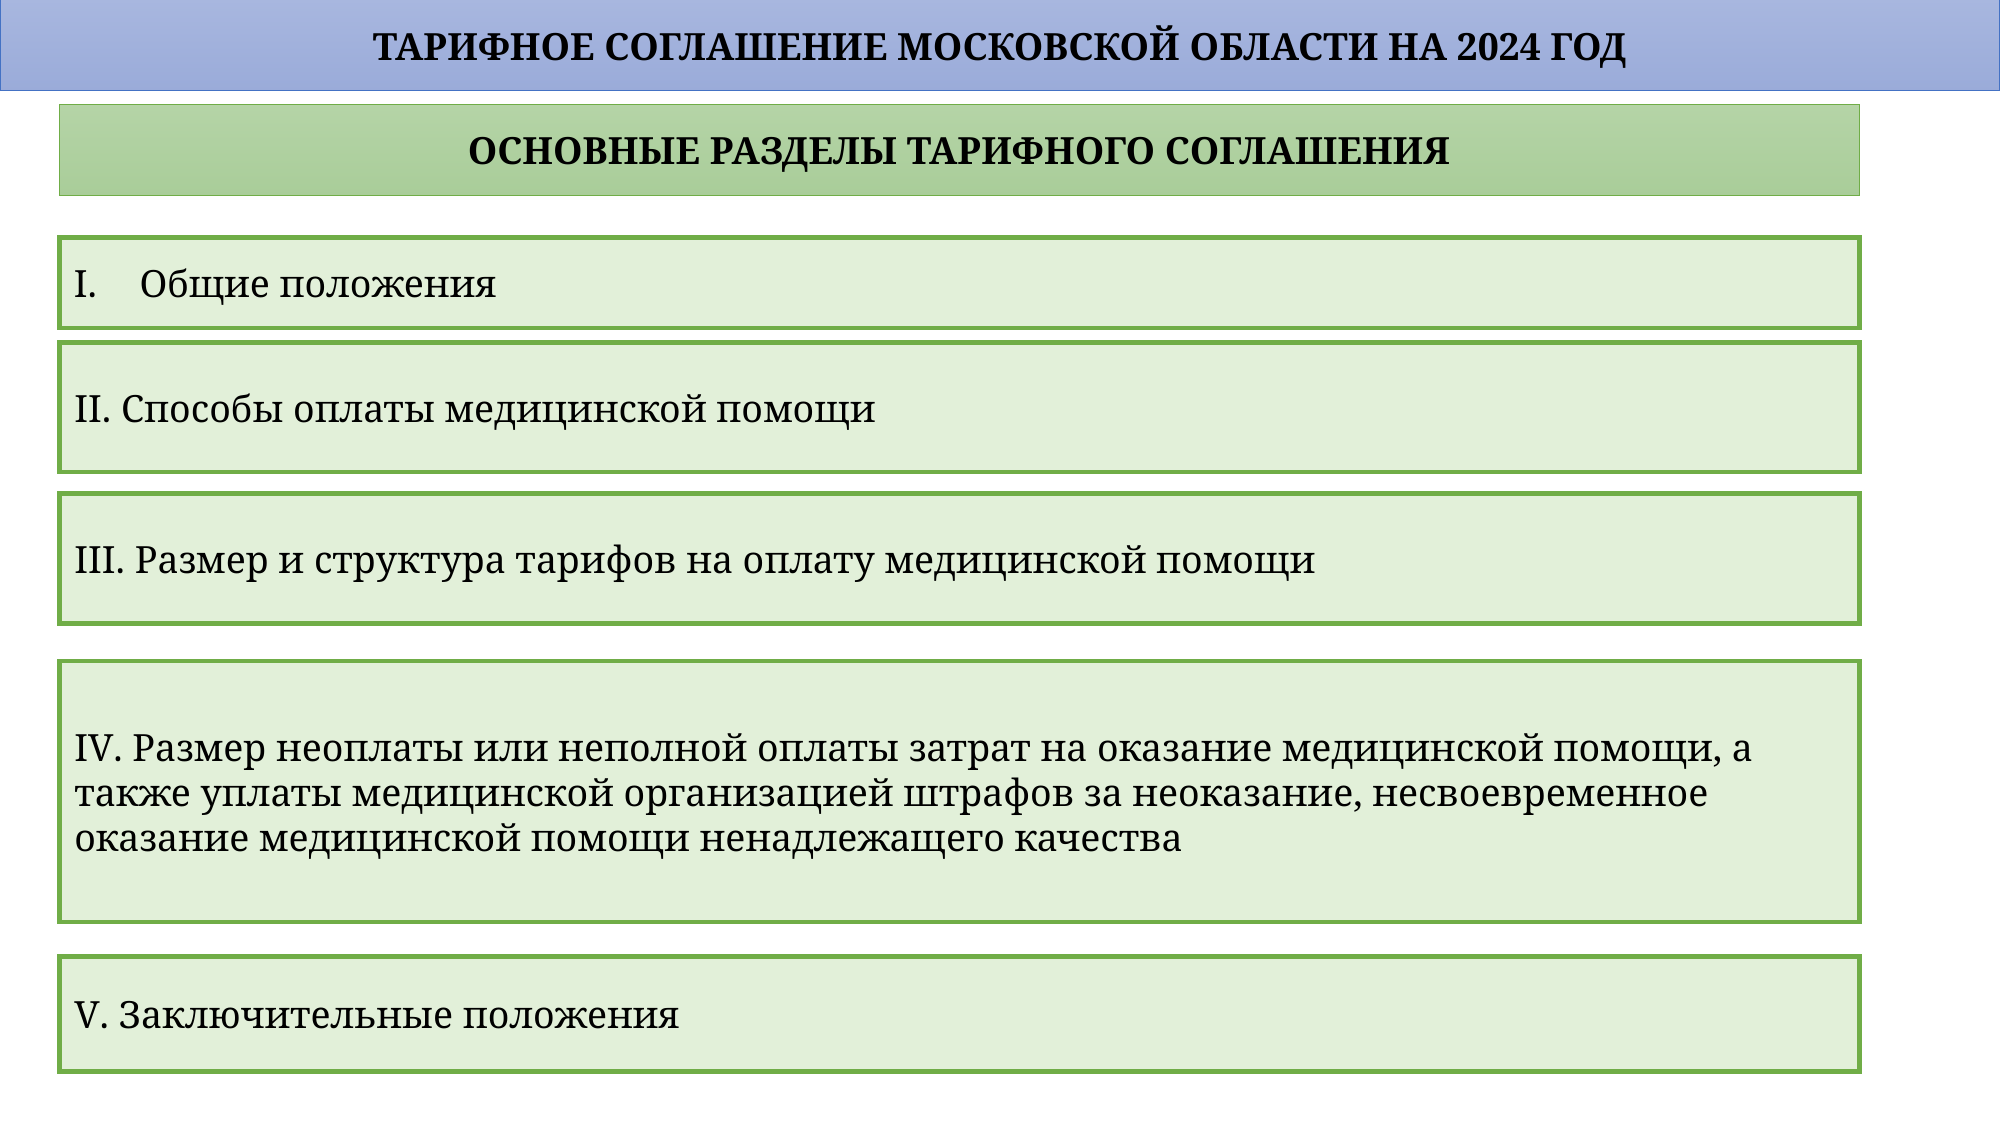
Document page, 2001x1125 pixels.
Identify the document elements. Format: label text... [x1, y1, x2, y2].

text_box III. Размер и структура тарифов на оплату медицинской помощи [59, 493, 1860, 624]
text_box ТАРИФНОЕ СОГЛАШЕНИЕ МОСКОВСКОЙ ОБЛАСТИ НА 2024 ГОД [0, 0, 2000, 91]
text_box II. Способы оплаты медицинской помощи [59, 342, 1860, 473]
text_box ОСНОВНЫЕ РАЗДЕЛЫ ТАРИФНОГО СОГЛАШЕНИЯ [59, 104, 1860, 196]
text_box Общие положения [59, 237, 1860, 329]
text_box V. Заключительные положения [59, 956, 1860, 1072]
text_box IV. Размер неоплаты или неполной оплаты затрат на оказание медицинской помощи, а также уплаты медицинской организацией штрафов за неоказание, несвоевременное оказание медицинской помощи ненадлежащего качества [59, 661, 1860, 922]
